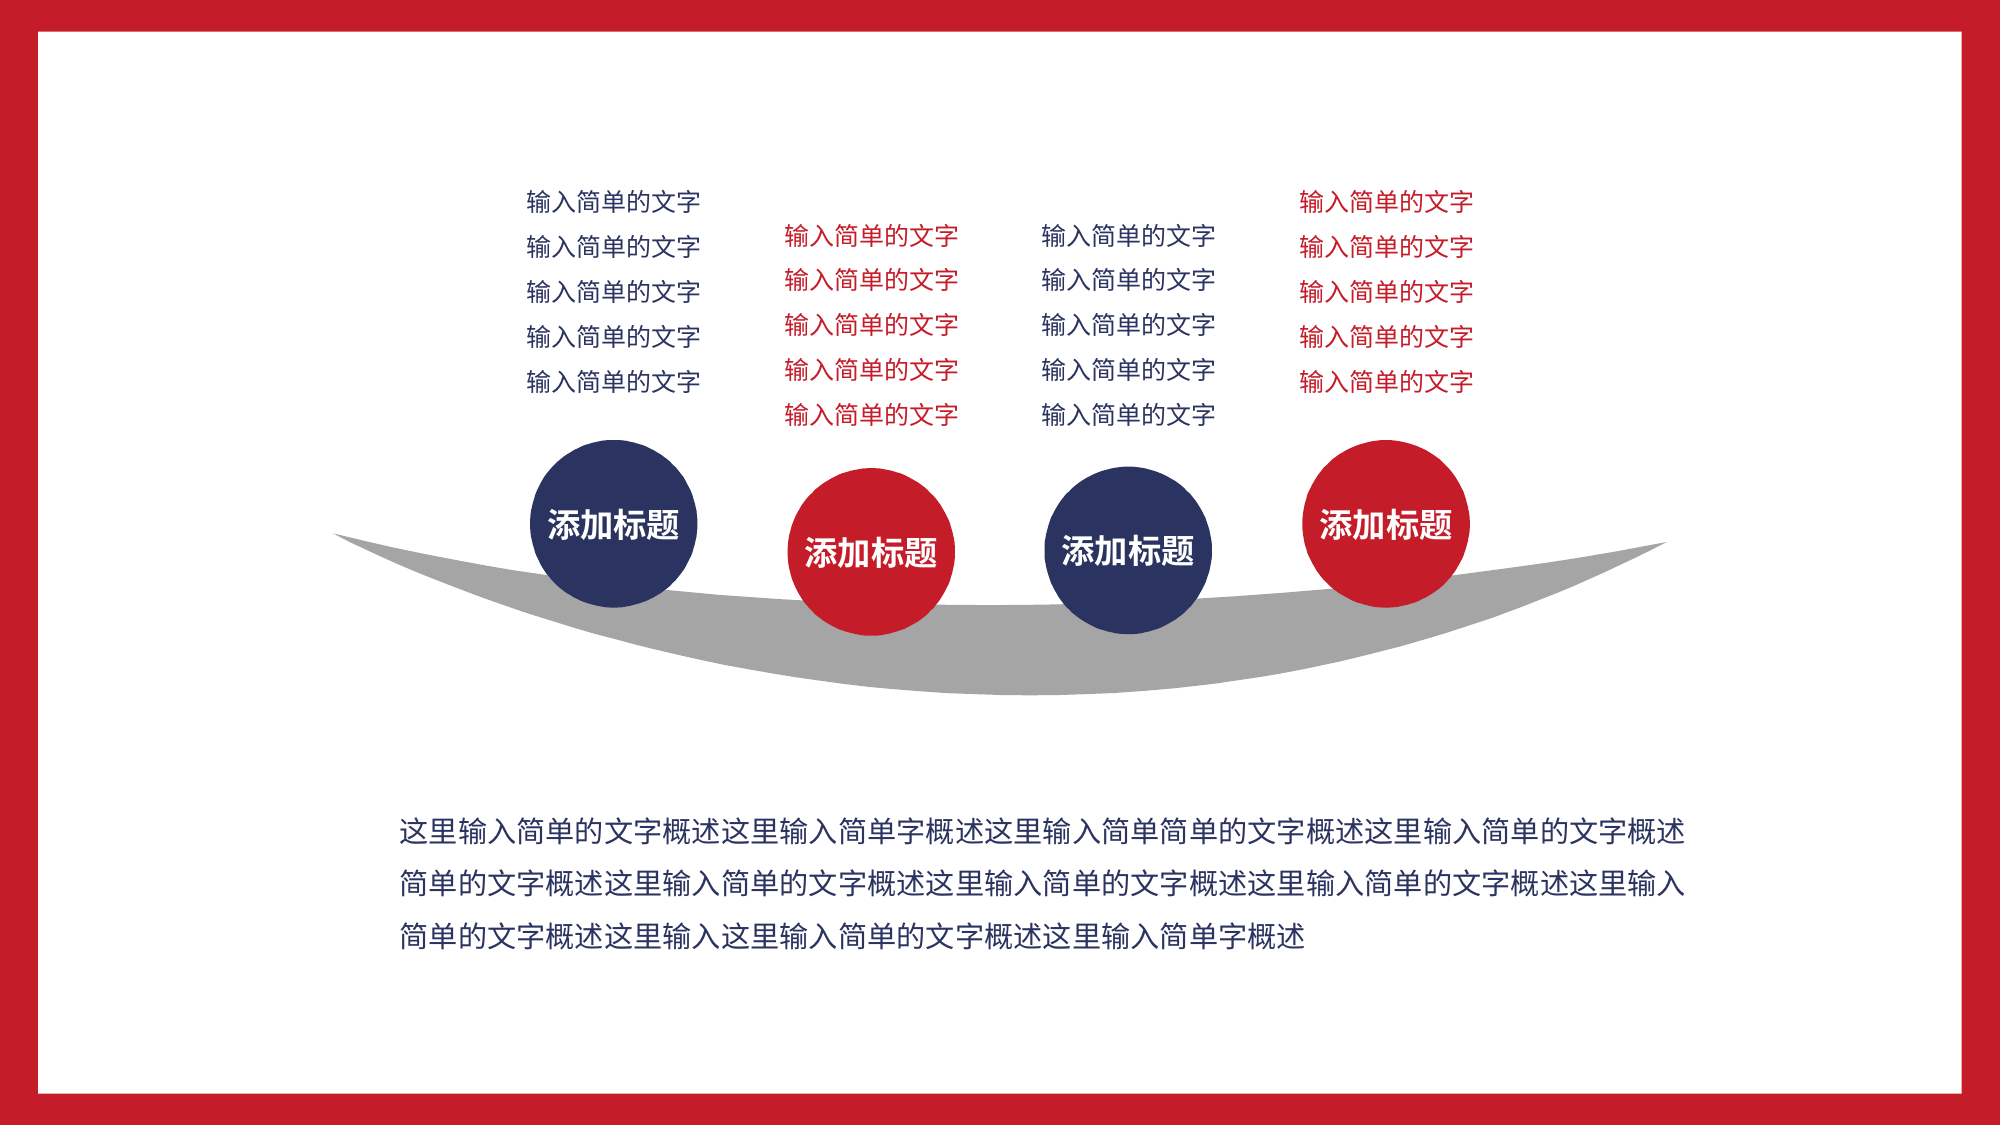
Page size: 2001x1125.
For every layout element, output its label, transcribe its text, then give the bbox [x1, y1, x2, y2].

text_box 输入简单的文字 输入简单的文字 输入简单的文字 输入简单的文字 输入简单的文字 [1283, 164, 1489, 404]
text_box 添加标题 [1302, 440, 1470, 608]
text_box [0, 0, 2000, 1125]
text_box [333, 533, 1667, 696]
text_box 添加标题 [1044, 466, 1212, 635]
text_box 这里输入简单的文字概述这里输入简单字概述这里输入简单简单的文字概述这里输入简单的文字概述简单的文字概述这里输入简单的文字概述这里输入简单的文字概述这里输入简单的文字概述这里输入简单的文字概述这里输入这里输入简单的文字概述这里输入简单字概述 [384, 788, 1705, 961]
text_box 输入简单的文字 输入简单的文字 输入简单的文字 输入简单的文字 输入简单的文字 [767, 197, 974, 437]
text_box 添加标题 [787, 468, 955, 636]
text_box 添加标题 [530, 440, 698, 608]
text_box [38, 31, 1962, 1094]
text_box 输入简单的文字 输入简单的文字 输入简单的文字 输入简单的文字 输入简单的文字 [1025, 197, 1232, 437]
text_box 输入简单的文字 输入简单的文字 输入简单的文字 输入简单的文字 输入简单的文字 [510, 164, 717, 404]
